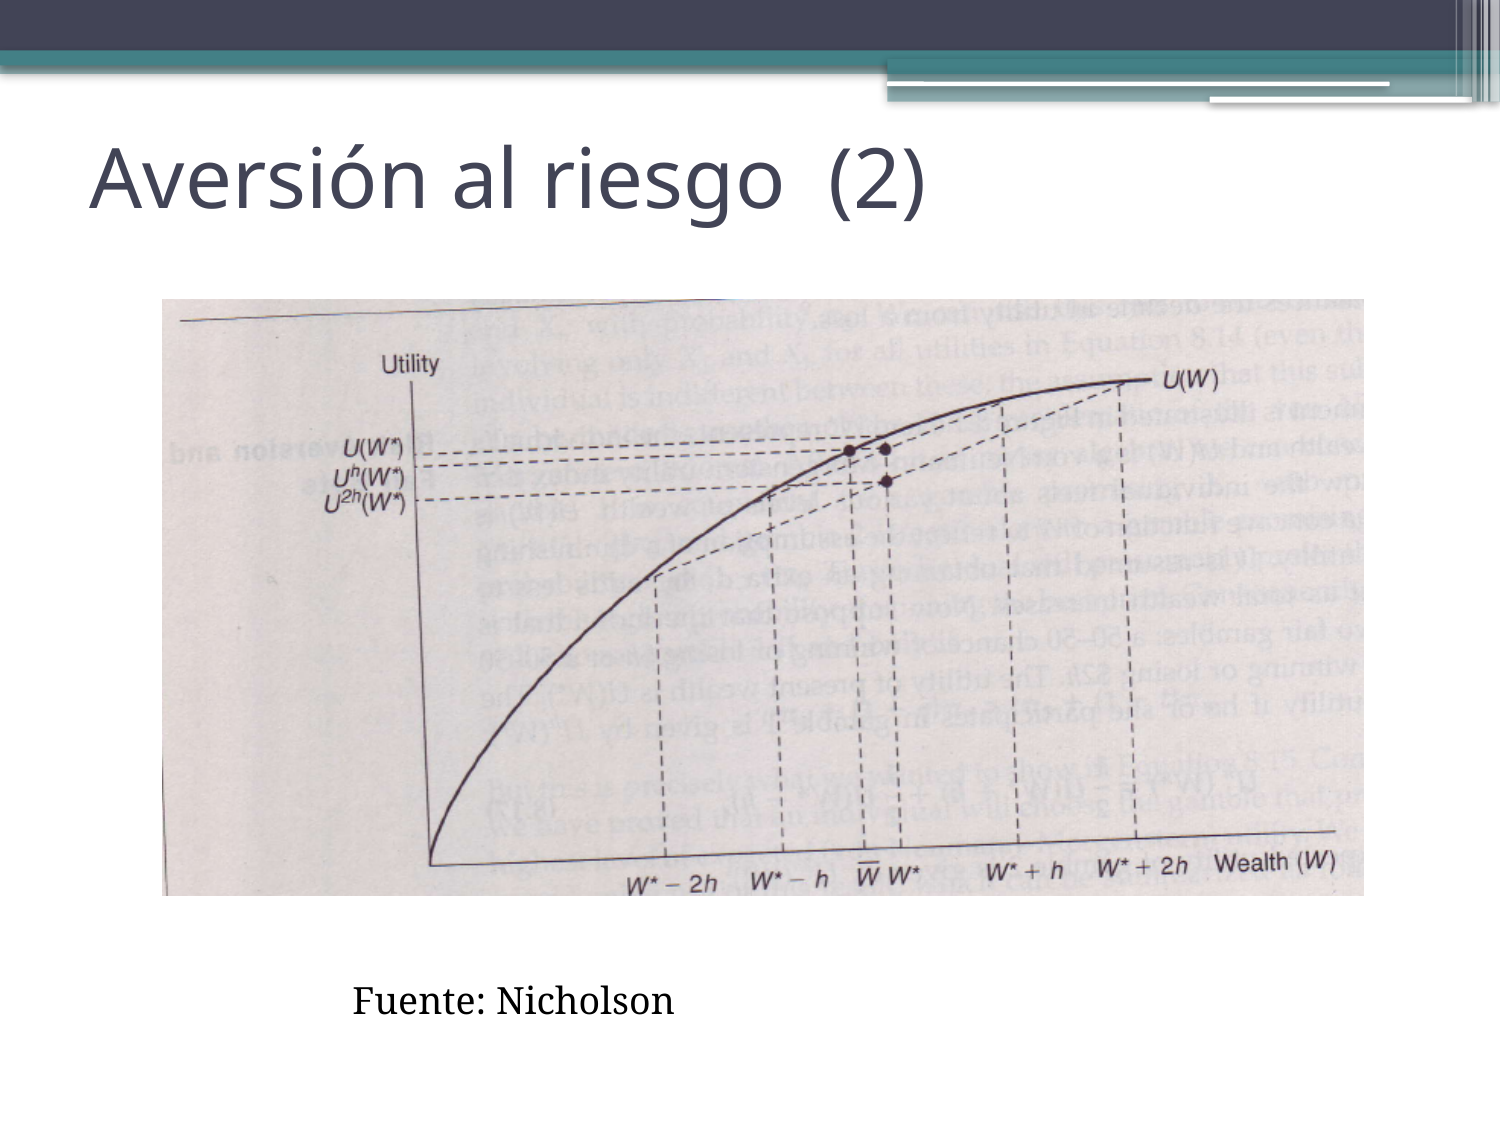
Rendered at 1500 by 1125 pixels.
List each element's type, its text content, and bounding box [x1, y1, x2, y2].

text_box Fuente: Nicholson [337, 969, 1063, 1030]
title Aversión al riesgo (2) [75, 87, 1425, 263]
picture [162, 299, 1364, 897]
